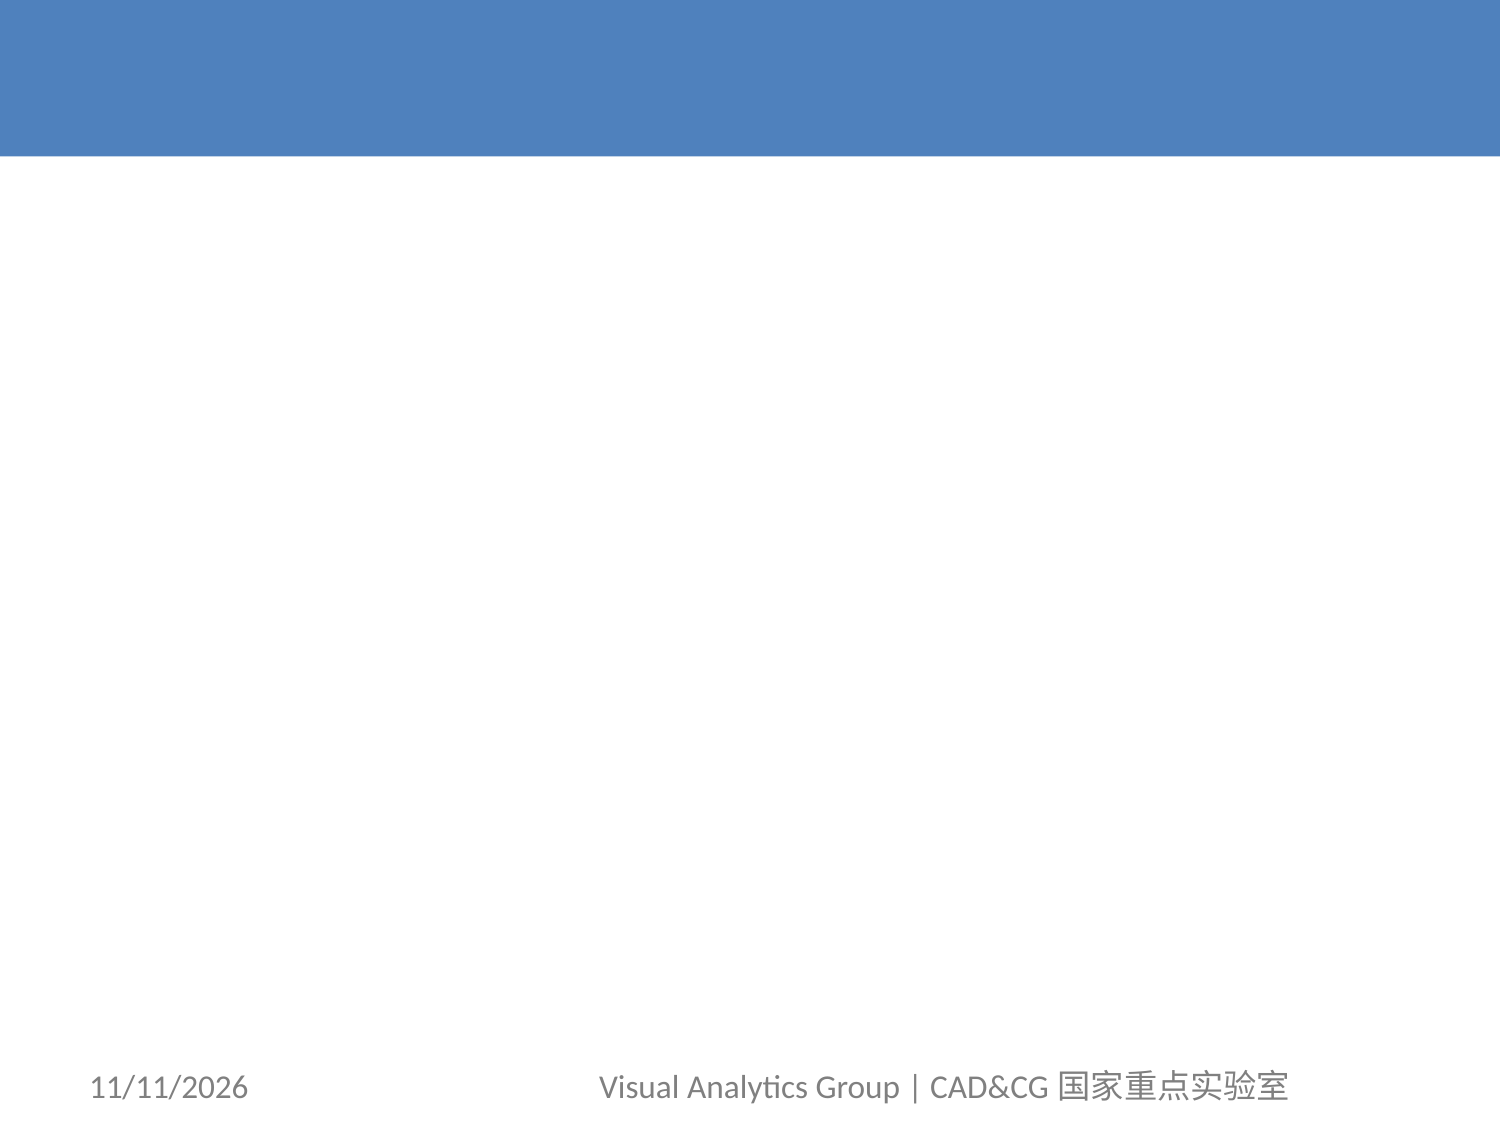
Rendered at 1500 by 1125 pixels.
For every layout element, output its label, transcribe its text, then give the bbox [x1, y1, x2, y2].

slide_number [74, 1058, 466, 1113]
footer Visual Analytics Group | CAD&CG国家重点实验室 [466, 1058, 1424, 1113]
